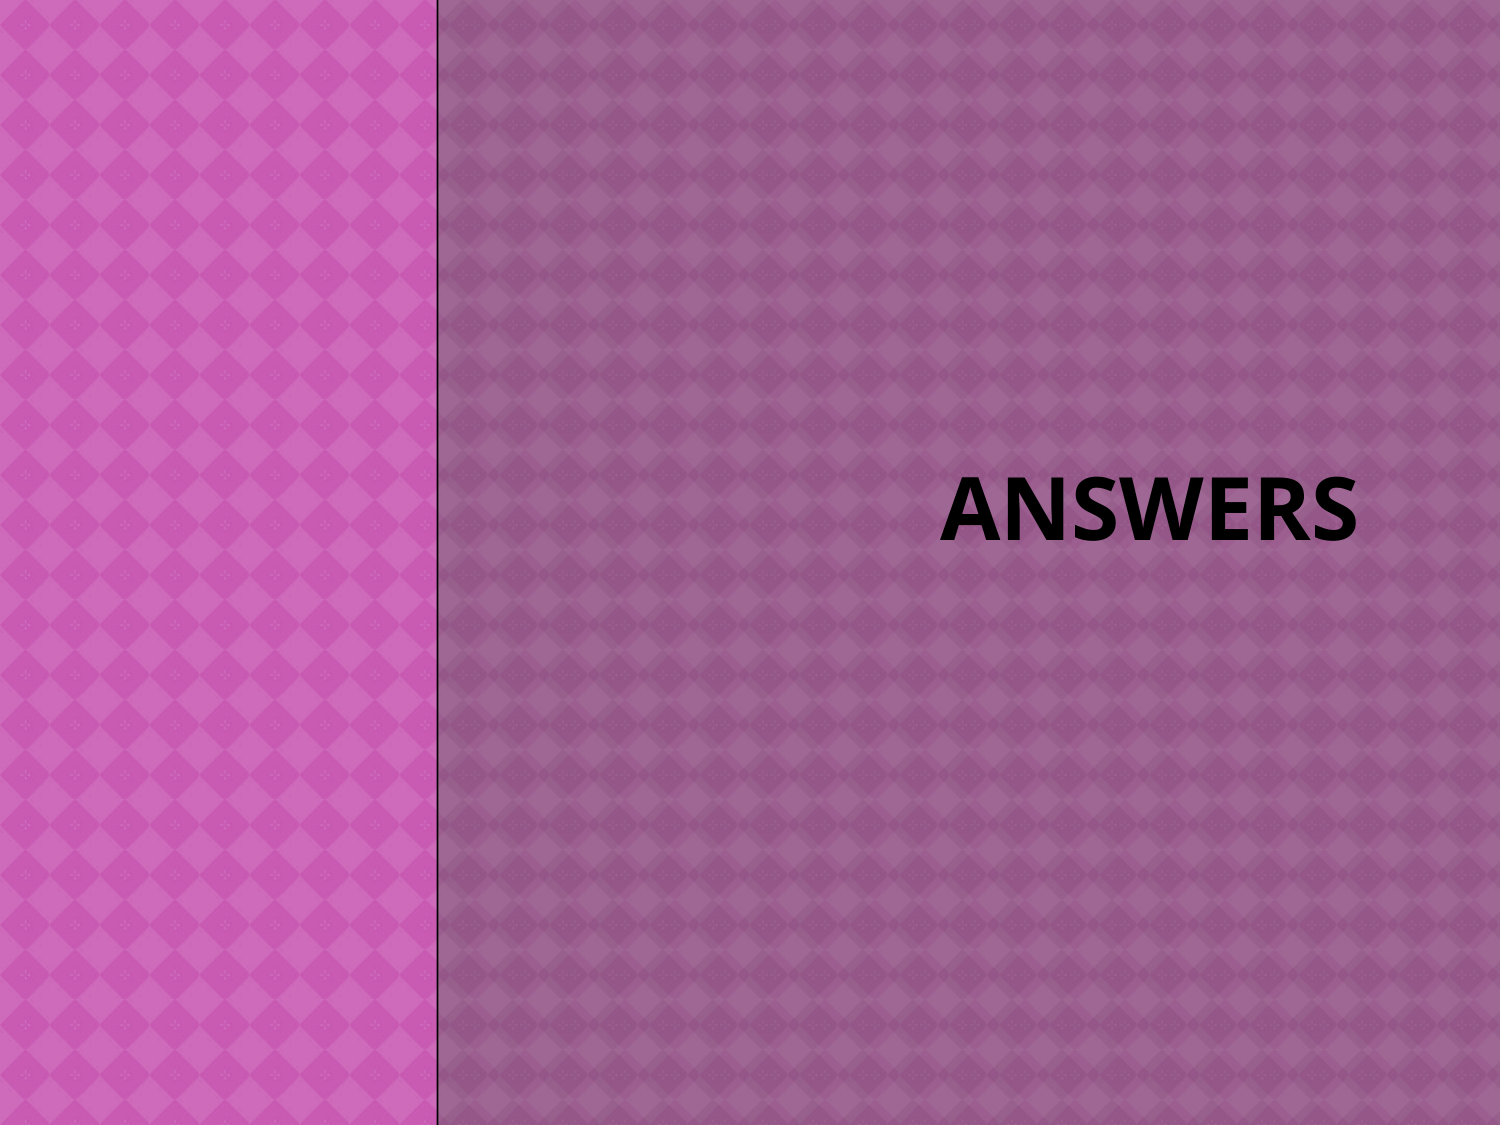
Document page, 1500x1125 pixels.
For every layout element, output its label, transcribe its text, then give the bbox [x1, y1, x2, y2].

title Answers [552, 87, 1390, 558]
